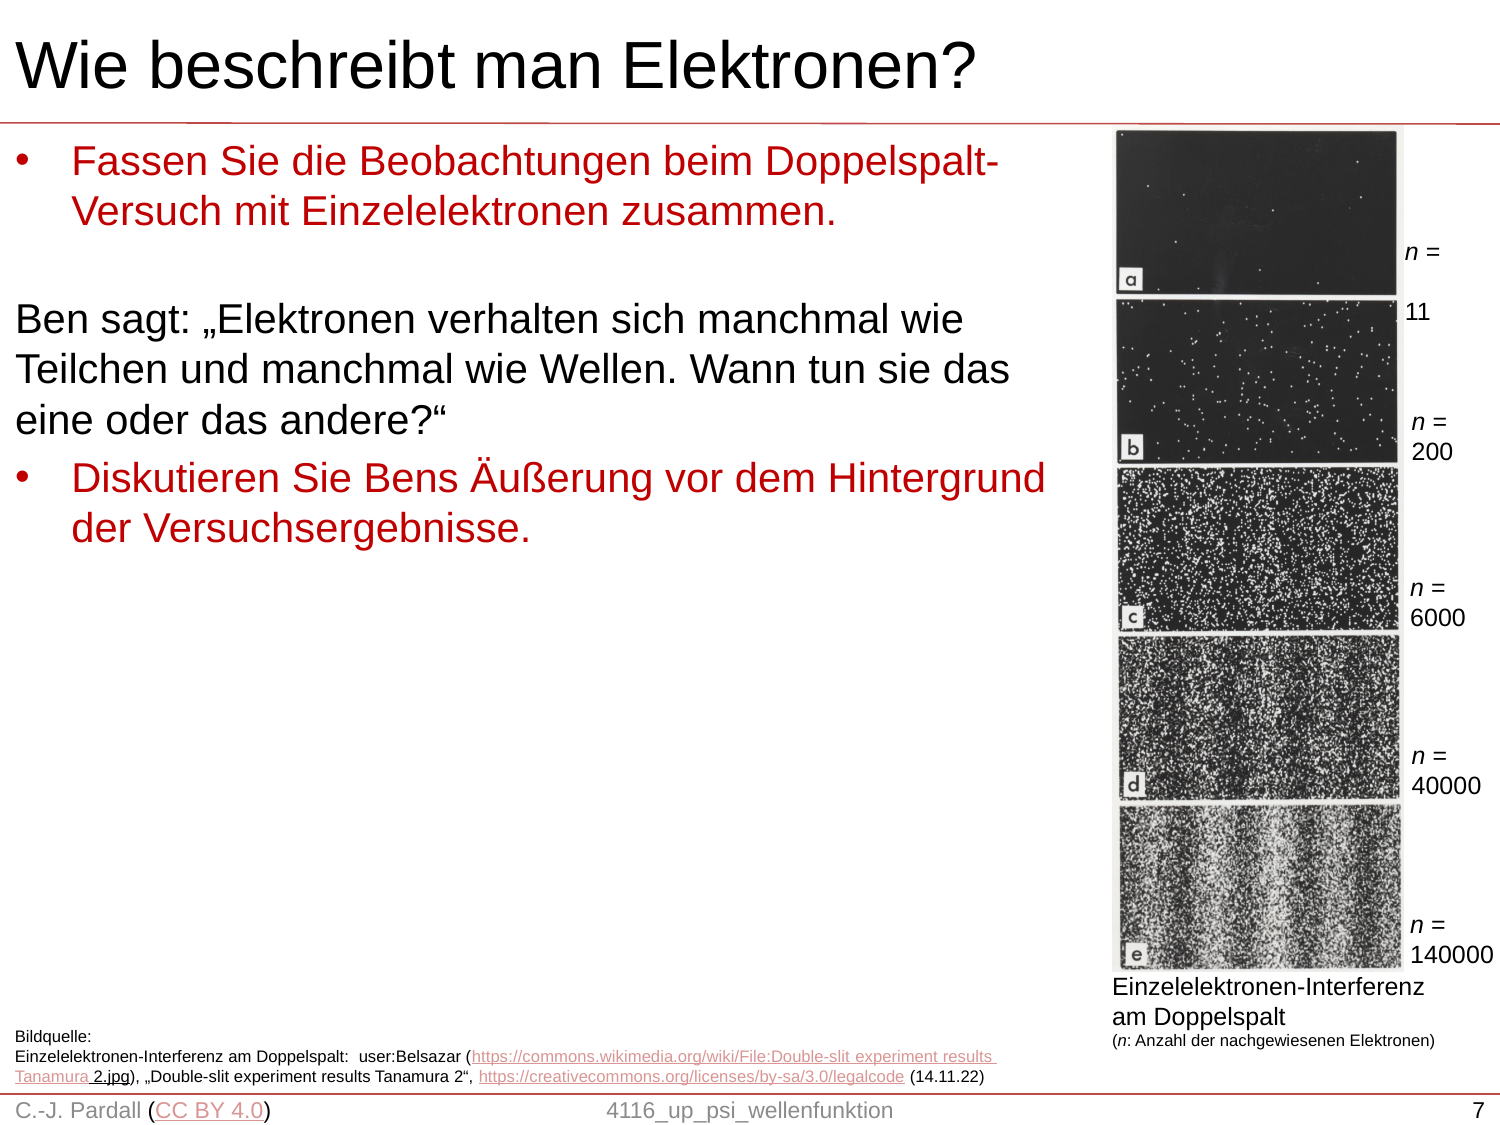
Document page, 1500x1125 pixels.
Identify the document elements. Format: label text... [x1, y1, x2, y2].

footer 4116_up_psi_wellenfunktion [512, 1094, 988, 1125]
text_box Bildquelle: Einzelelektronen-Interferenz am Doppelspalt: user:Belsazar (https://commons.wikimedia.org/wiki/File:Double-slit experiment results Tanamura 2.jpg), „Double-slit experiment results Tanamura 2“, https://creativecommons.org/licenses/by-sa/3.0/legalcode (14.11.22) [0, 1018, 1048, 1093]
title Wie beschreibt man Elektronen? [0, 0, 1500, 123]
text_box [1111, 125, 1500, 1059]
list Fassen Sie die Beobachtungen beim Doppelspalt-Versuch mit Einzelelektronen zusammen. Ben sagt: „Elektronen verhalten sich manchmal wie Teilchen und manchmal wie Wellen. Wann tun sie das eine oder das andere?“ Diskutieren Sie Bens Äußerung vor dem Hintergrund der Versuchsergebnisse. [0, 126, 1095, 1000]
slide_number C.-J. Pardall [0, 1094, 350, 1125]
